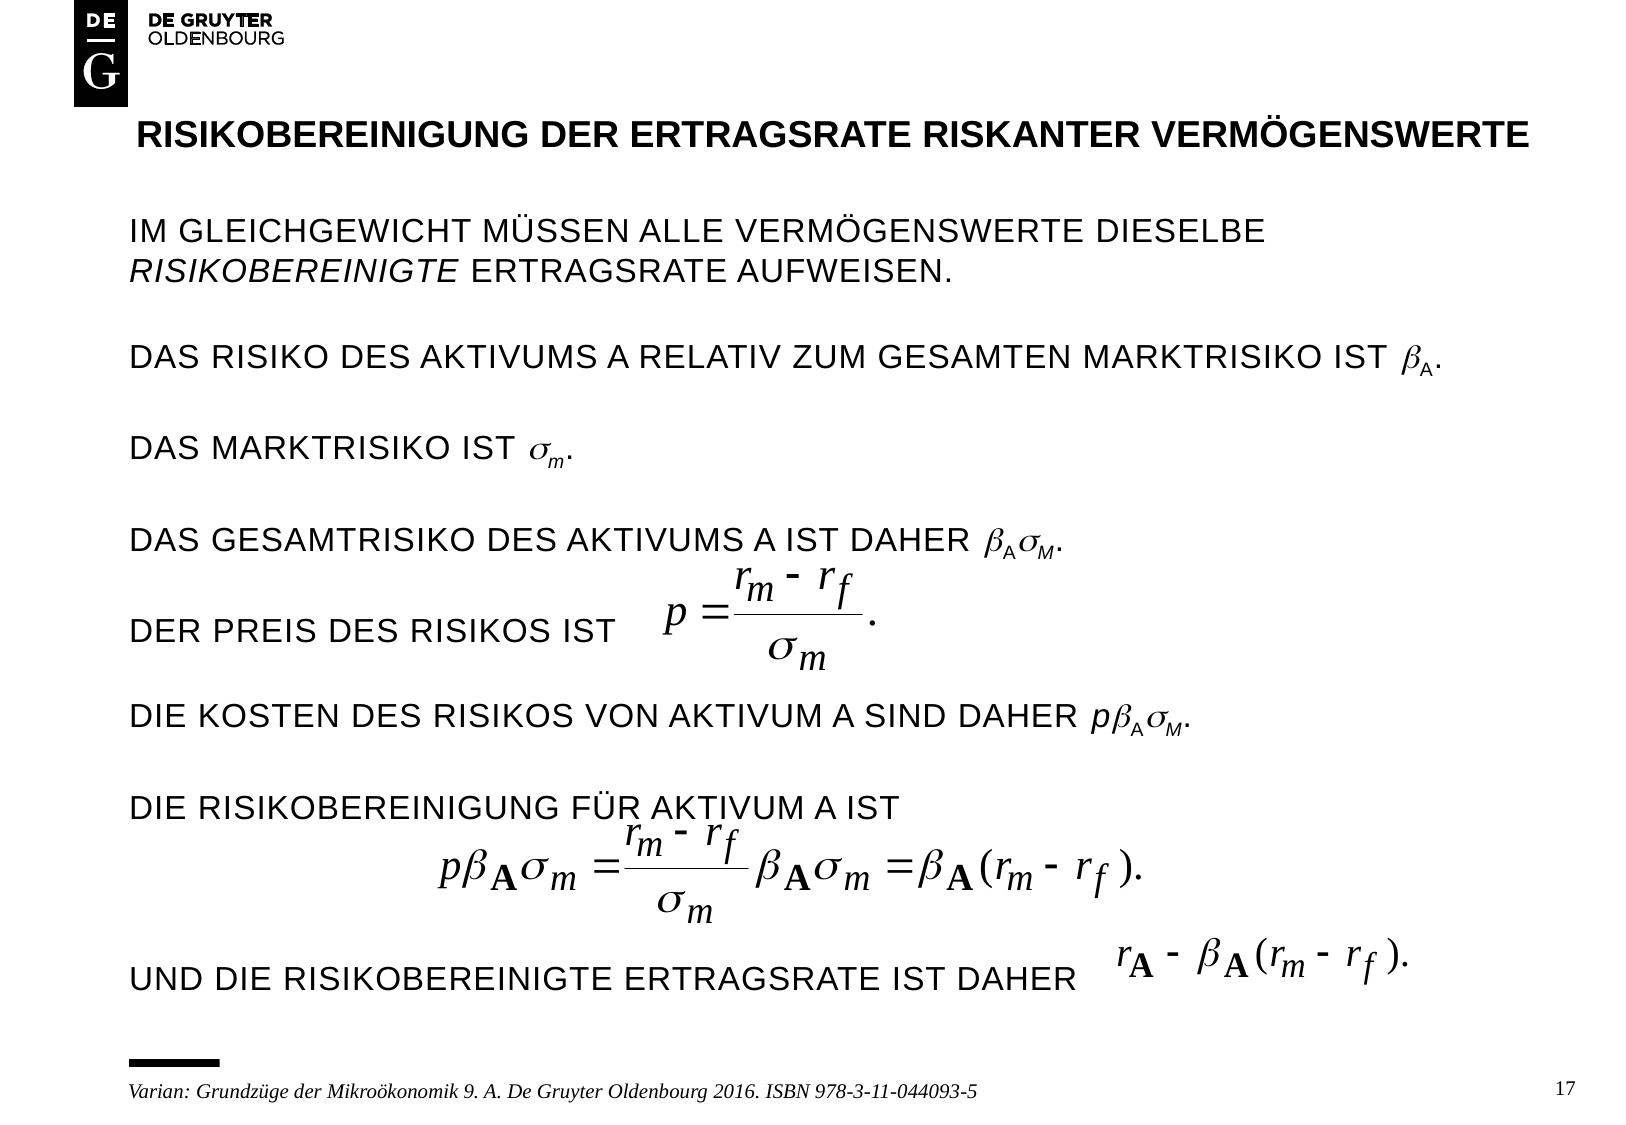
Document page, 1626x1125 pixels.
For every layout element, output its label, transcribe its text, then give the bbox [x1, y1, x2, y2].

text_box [1114, 933, 1409, 988]
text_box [657, 552, 877, 674]
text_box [432, 808, 1143, 927]
slide_number 17 [1554, 1074, 1614, 1104]
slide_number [128, 1077, 1539, 1108]
title Risikobereinigung der ertragsrate riskanter vermögenswerte [136, 109, 1563, 169]
list Im gleichgewicht müssen alle vermögenswerte dieselbe risikobereinigte ertragsrate aufweisen. Das risiko des aktivums a relativ zum gesamten marktrisiko ist A. Das marktrisiko ist m. Das gesamtrisiko des aktivums a ist daher Am. Der preis des risikos ist Die kosten des risikos von aktivum a sind daher pAm. Die risikobereinigung für aktivum a ist Und die risikobereinigte ertragsrate ist daher [129, 209, 1556, 1018]
